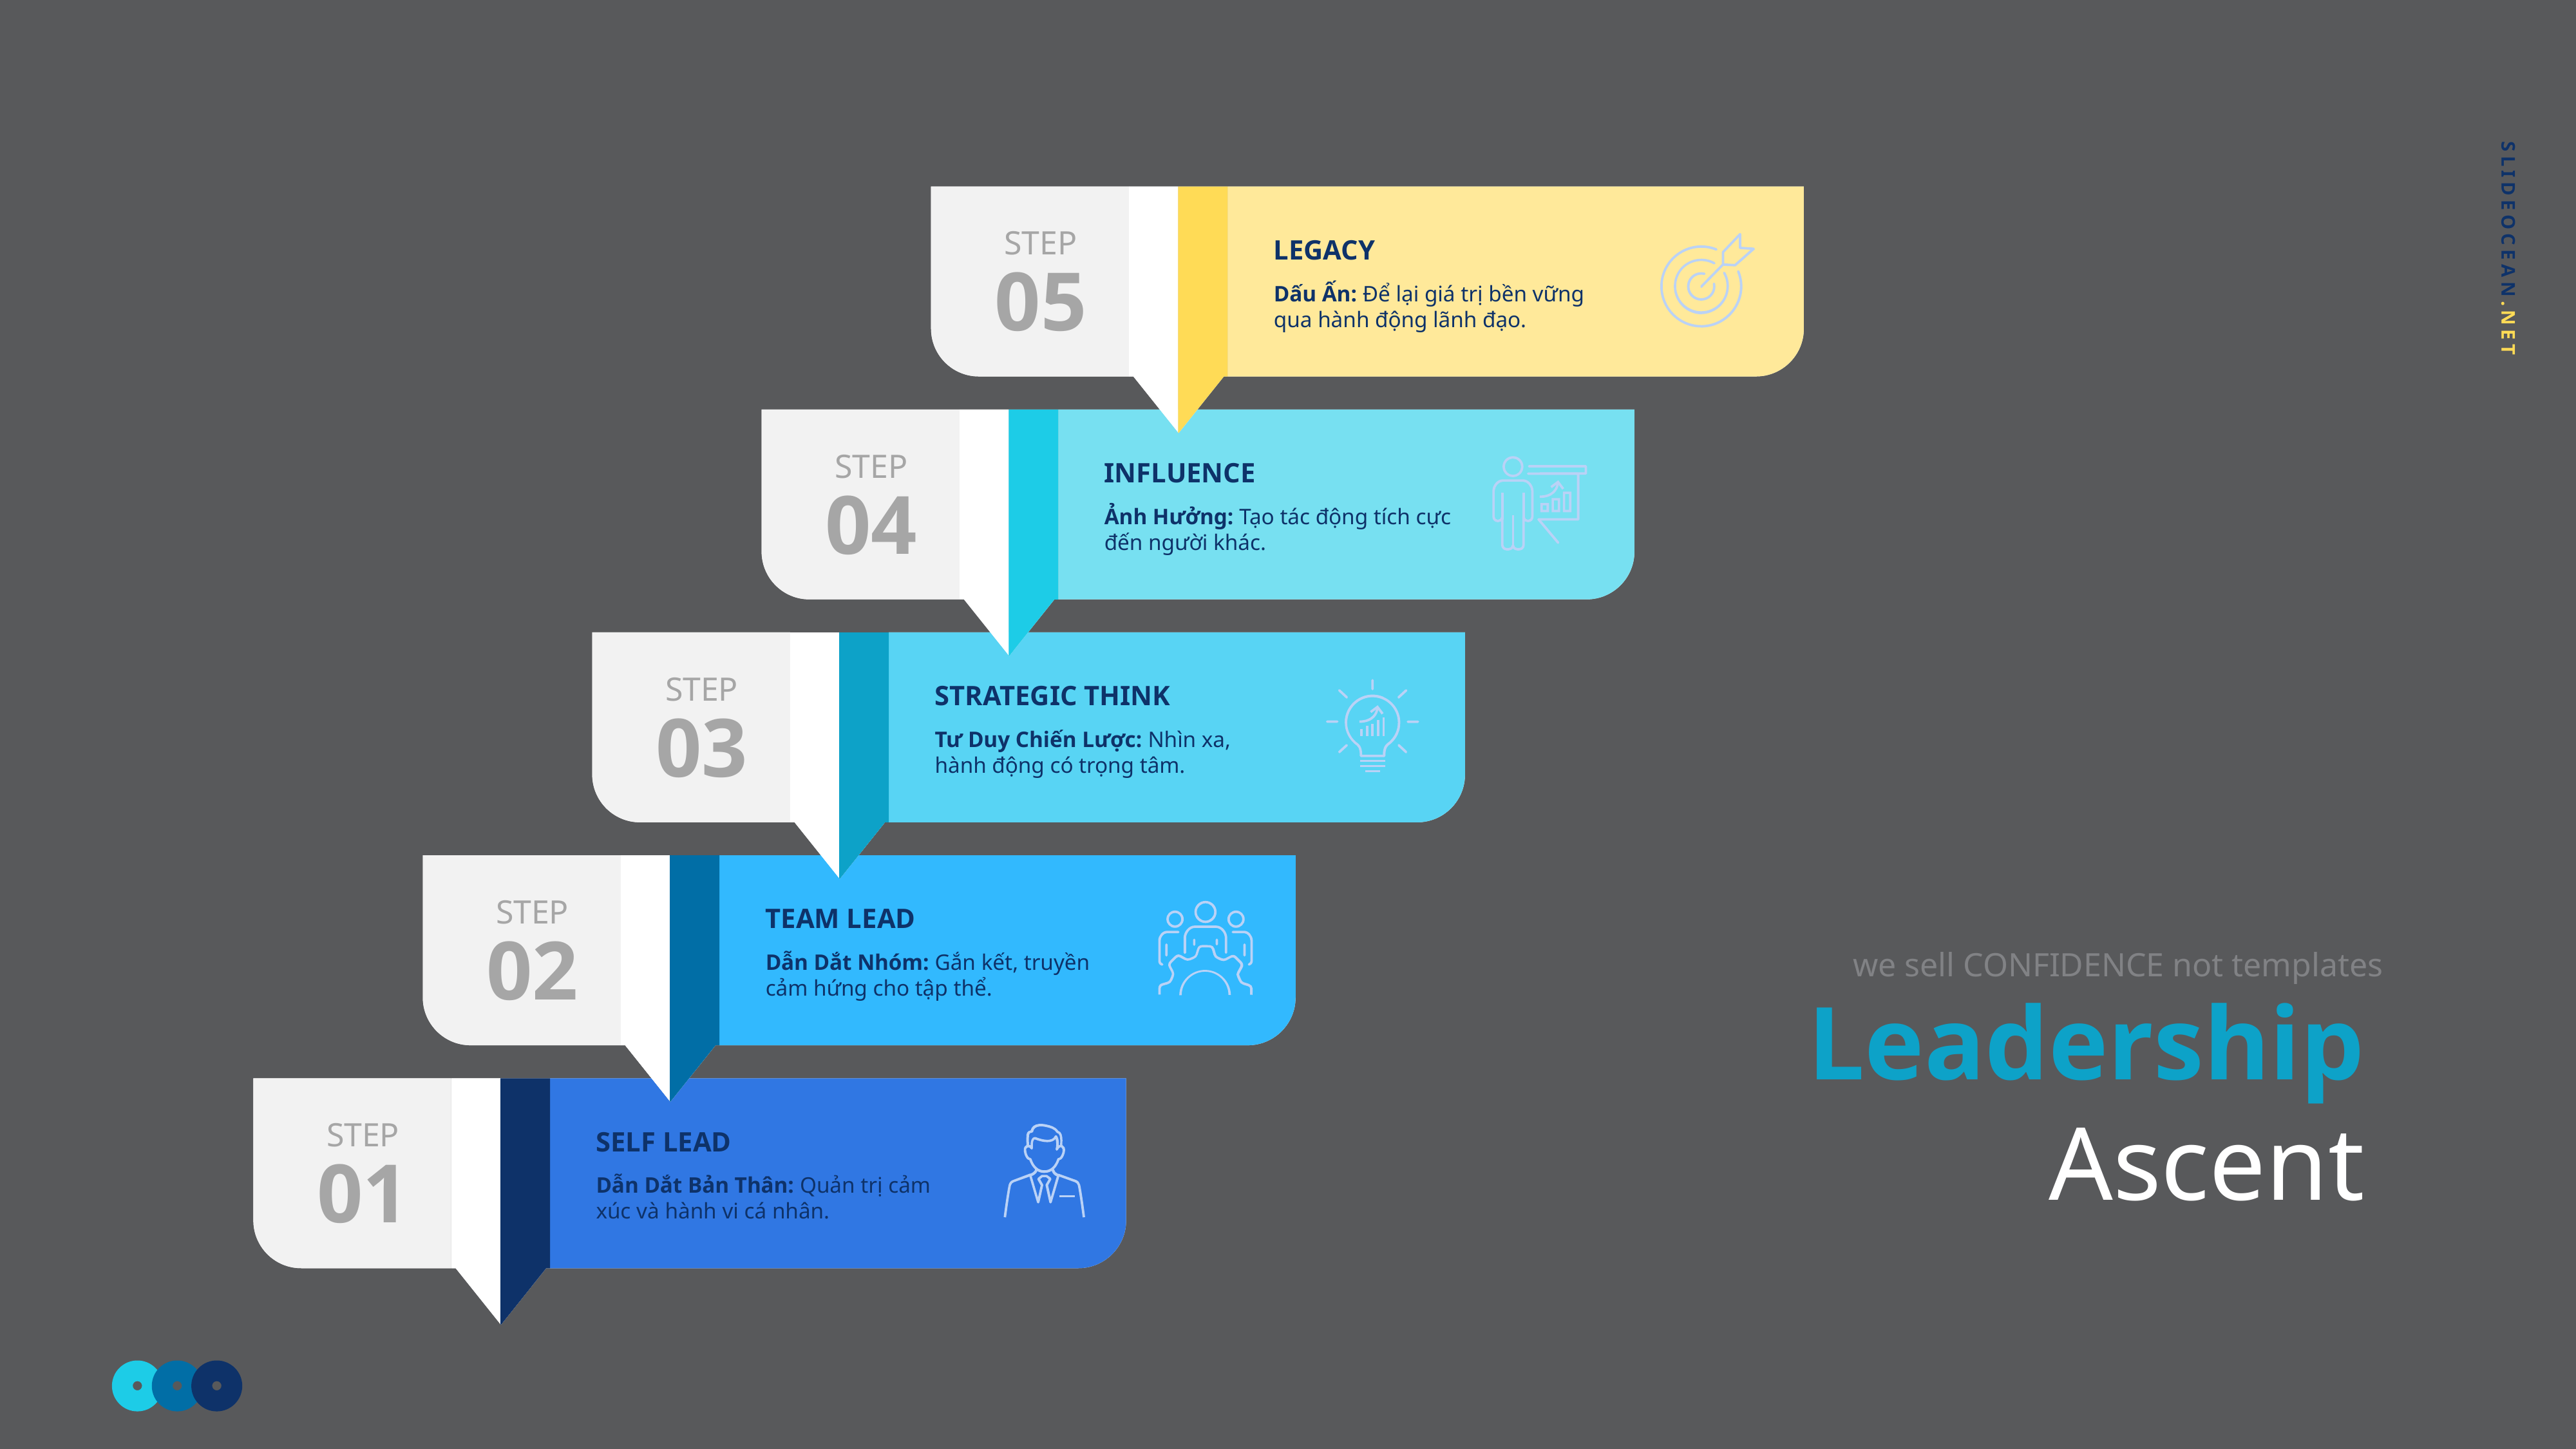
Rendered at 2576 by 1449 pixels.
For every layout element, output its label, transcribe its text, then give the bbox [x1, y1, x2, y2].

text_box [576, 1124, 983, 1234]
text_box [761, 409, 1635, 657]
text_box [592, 632, 1466, 880]
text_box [444, 891, 621, 998]
text_box Leadership Ascent [1798, 974, 2374, 1226]
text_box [915, 678, 1322, 788]
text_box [613, 668, 791, 775]
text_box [952, 222, 1130, 329]
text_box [1084, 455, 1492, 565]
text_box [1660, 232, 1756, 328]
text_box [1325, 678, 1420, 773]
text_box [931, 186, 1804, 433]
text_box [252, 1077, 1127, 1325]
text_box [1492, 455, 1587, 551]
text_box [782, 445, 960, 552]
text_box we sell CONFIDENCE not templates [1843, 939, 2393, 988]
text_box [422, 855, 1296, 1103]
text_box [1157, 900, 1253, 996]
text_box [274, 1114, 452, 1220]
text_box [1254, 232, 1661, 342]
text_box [746, 901, 1153, 1011]
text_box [1003, 1123, 1086, 1218]
